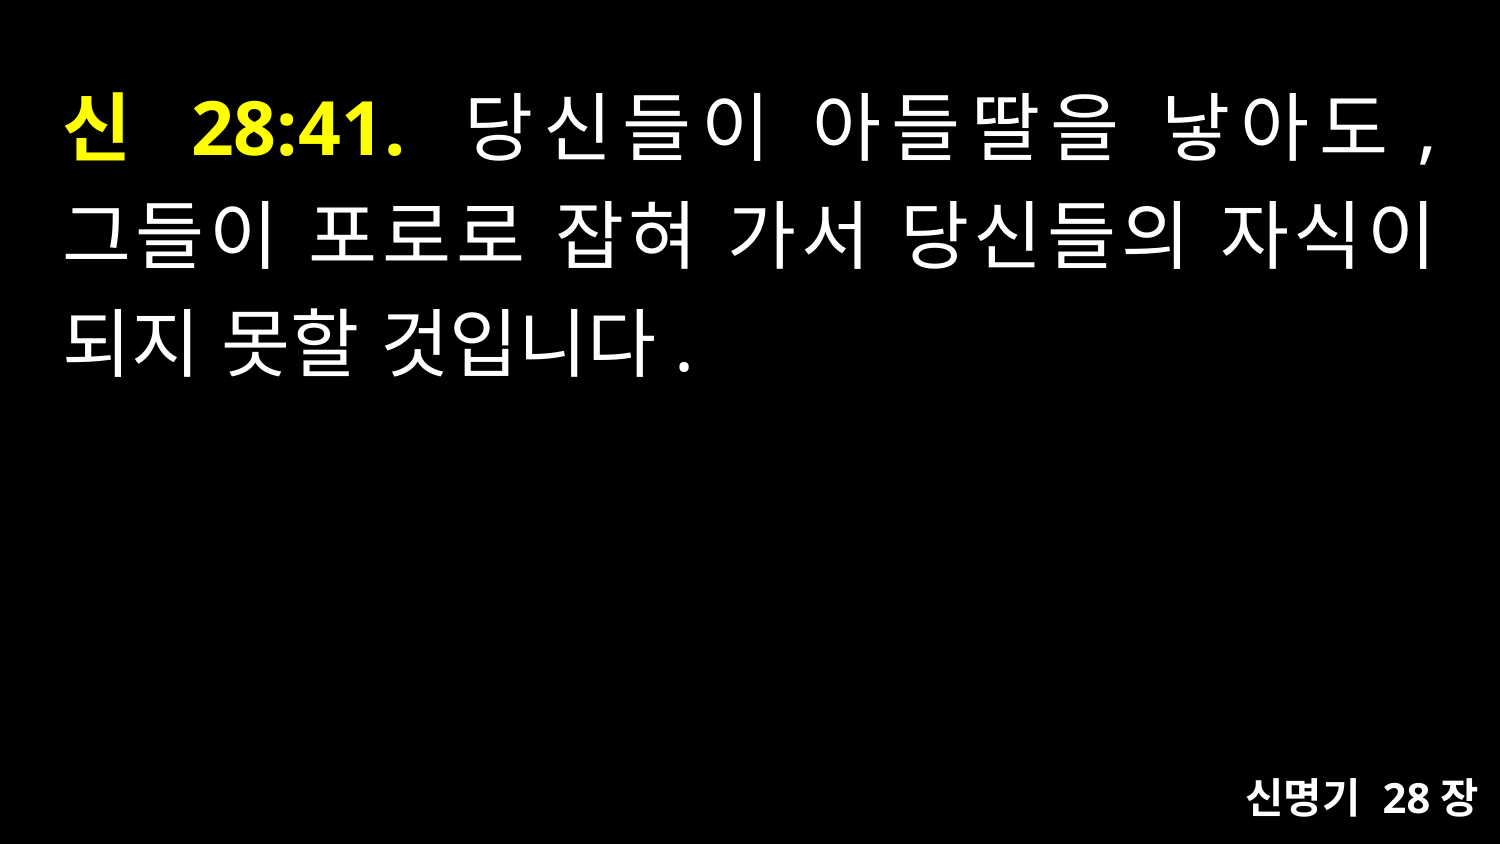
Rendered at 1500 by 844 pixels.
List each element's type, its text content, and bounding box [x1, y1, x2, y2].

title 신 28:41. 당신들이 아들딸을 낳아도, 그들이 포로로 잡혀 가서 당신들의 자식이 되지 못할 것입니다. [0, 0, 1500, 844]
subtitle 신명기 28장 [916, 770, 1500, 844]
